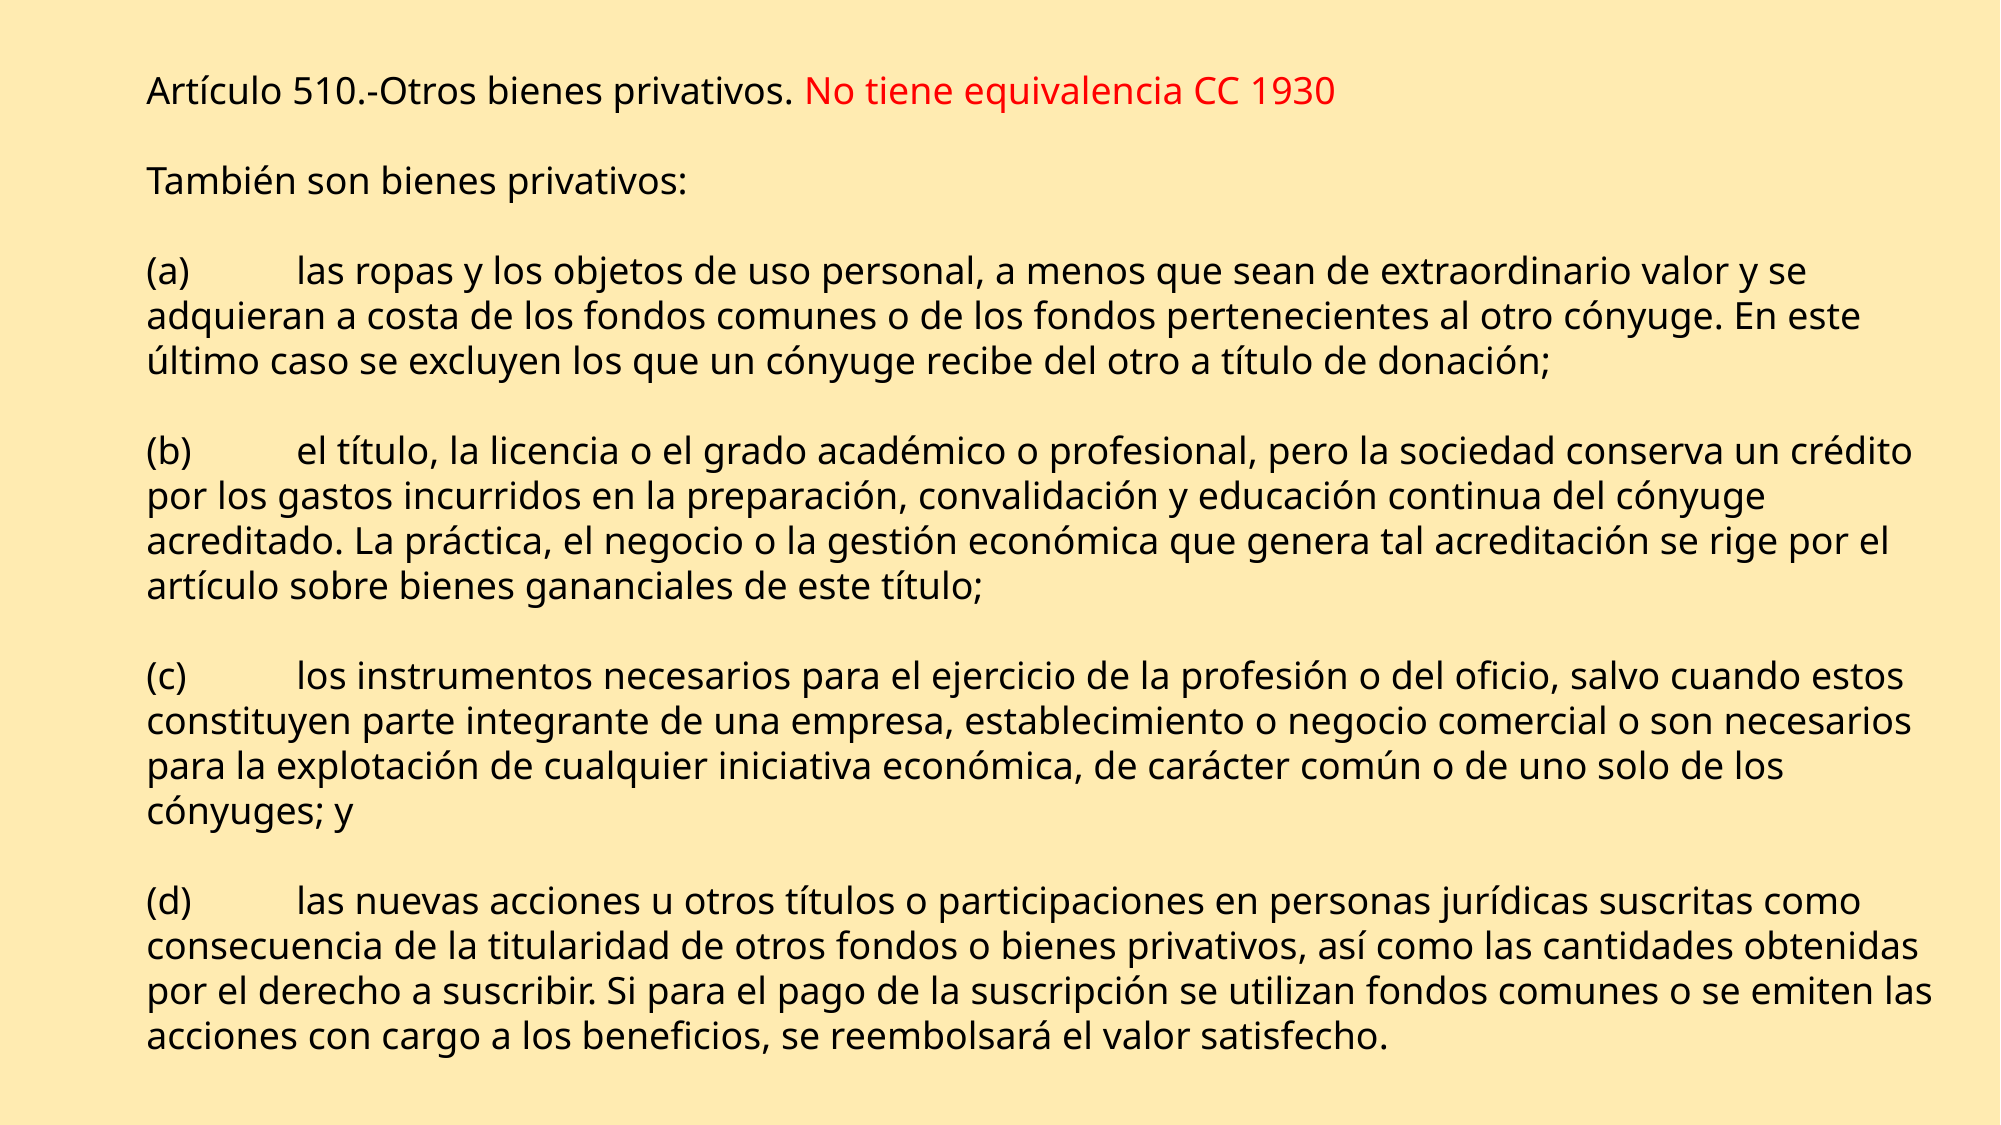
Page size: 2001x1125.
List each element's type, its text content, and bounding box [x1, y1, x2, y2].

text_box Artículo 510.-Otros bienes privativos. No tiene equivalencia CC 1930 También son bienes privativos: (a) las ropas y los objetos de uso personal, a menos que sean de extraordinario valor y se adquieran a costa de los fondos comunes o de los fondos pertenecientes al otro cónyuge. En este último caso se excluyen los que un cónyuge recibe del otro a título de donación; (b) el título, la licencia o el grado académico o profesional, pero la sociedad conserva un crédito por los gastos incurridos en la preparación, convalidación y educación continua del cónyuge acreditado. La práctica, el negocio o la gestión económica que genera tal acreditación se rige por el artículo sobre bienes gananciales de este título; (c) los instrumentos necesarios para el ejercicio de la profesión o del oficio, salvo cuando estos constituyen parte integrante de una empresa, establecimiento o negocio comercial o son necesarios para la explotación de cualquier iniciativa económica, de carácter común o de uno solo de los cónyuges; y (d) las nuevas acciones u otros títulos o participaciones en personas jurídicas suscritas como consecuencia de la titularidad de otros fondos o bienes privativos, así como las cantidades obtenidas por el derecho a suscribir. Si para el pago de la suscripción se utilizan fondos comunes o se emiten las acciones con cargo a los beneficios, se reembolsará el valor satisfecho. [131, 59, 1971, 1065]
